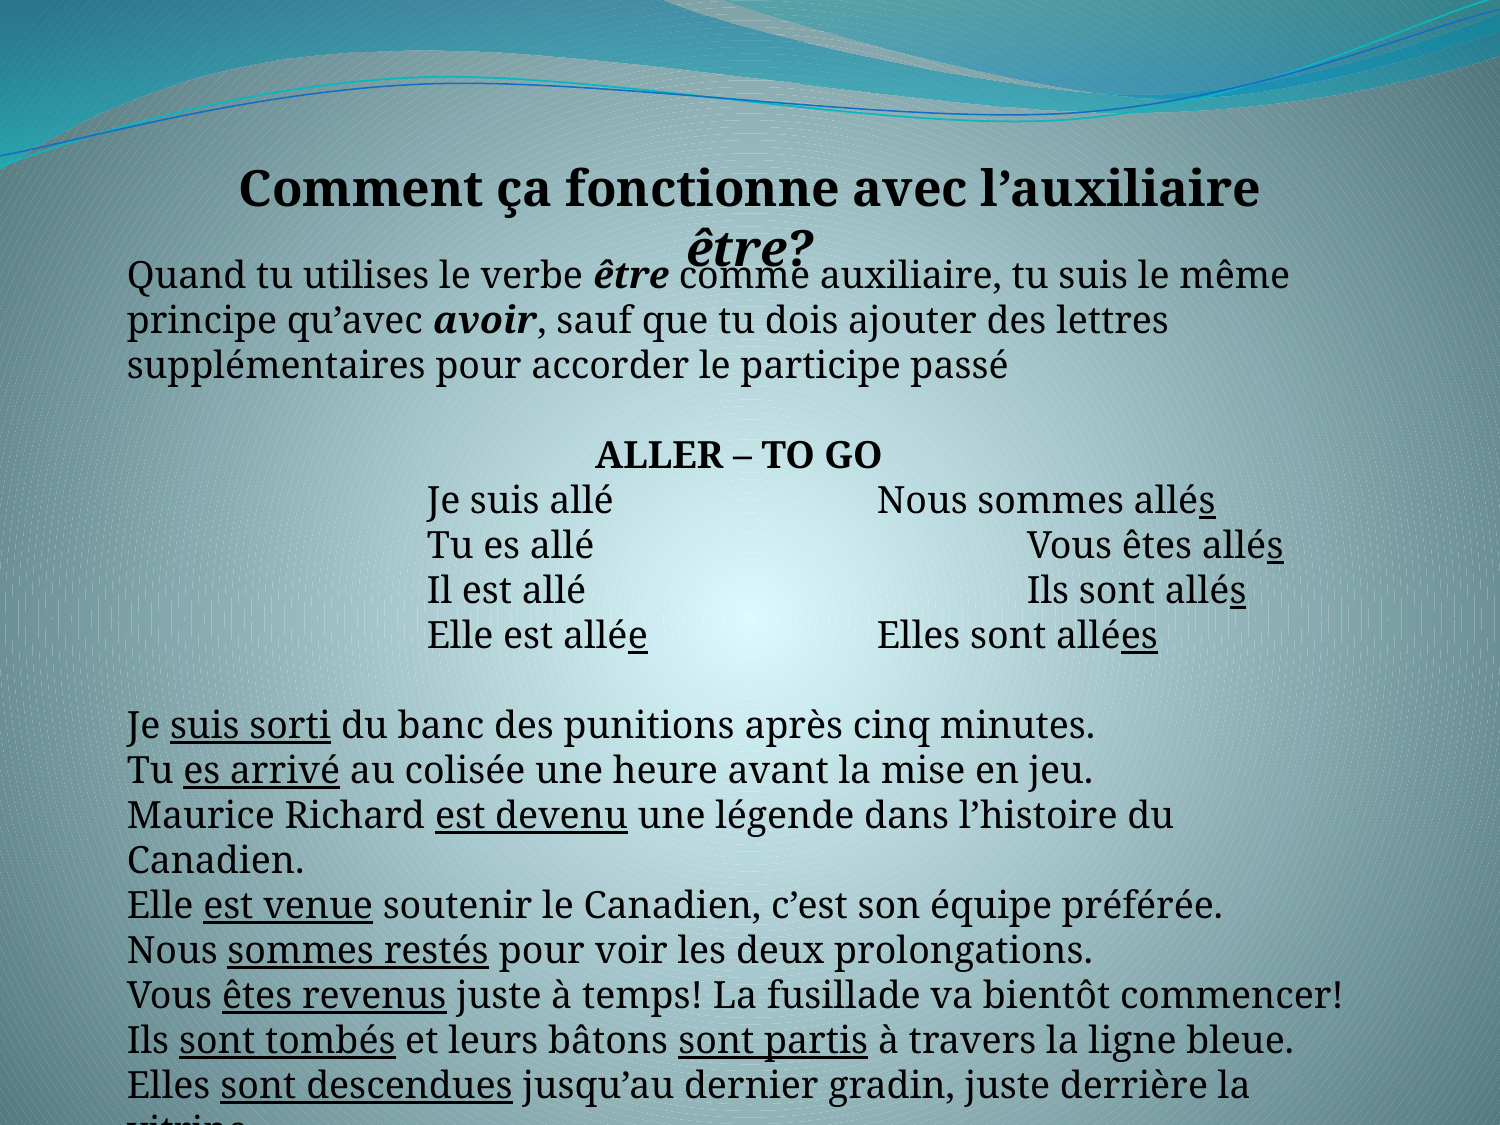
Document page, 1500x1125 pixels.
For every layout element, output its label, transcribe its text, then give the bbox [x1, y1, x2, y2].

text_box Comment ça fonctionne avec l’auxiliaire être? [159, 148, 1341, 243]
text_box Quand tu utilises le verbe être comme auxiliaire, tu suis le même principe qu’avec avoir, sauf que tu dois ajouter des lettres supplémentaires pour accorder le participe passé ALLER – TO GO Je suis allé Nous sommes allés Tu es allé Vous êtes allés Il est allé Ils sont allés Elle est allée Elles sont allées Je suis sorti du banc des punitions après cinq minutes. Tu es arrivé au colisée une heure avant la mise en jeu. Maurice Richard est devenu une légende dans l’histoire du Canadien. Elle est venue soutenir le Canadien, c’est son équipe préférée. Nous sommes restés pour voir les deux prolongations. Vous êtes revenus juste à temps! La fusillade va bientôt commencer! Ils sont tombés et leurs bâtons sont partis à travers la ligne bleue. Elles sont descendues jusqu’au dernier gradin, juste derrière la vitrine [112, 243, 1376, 1125]
